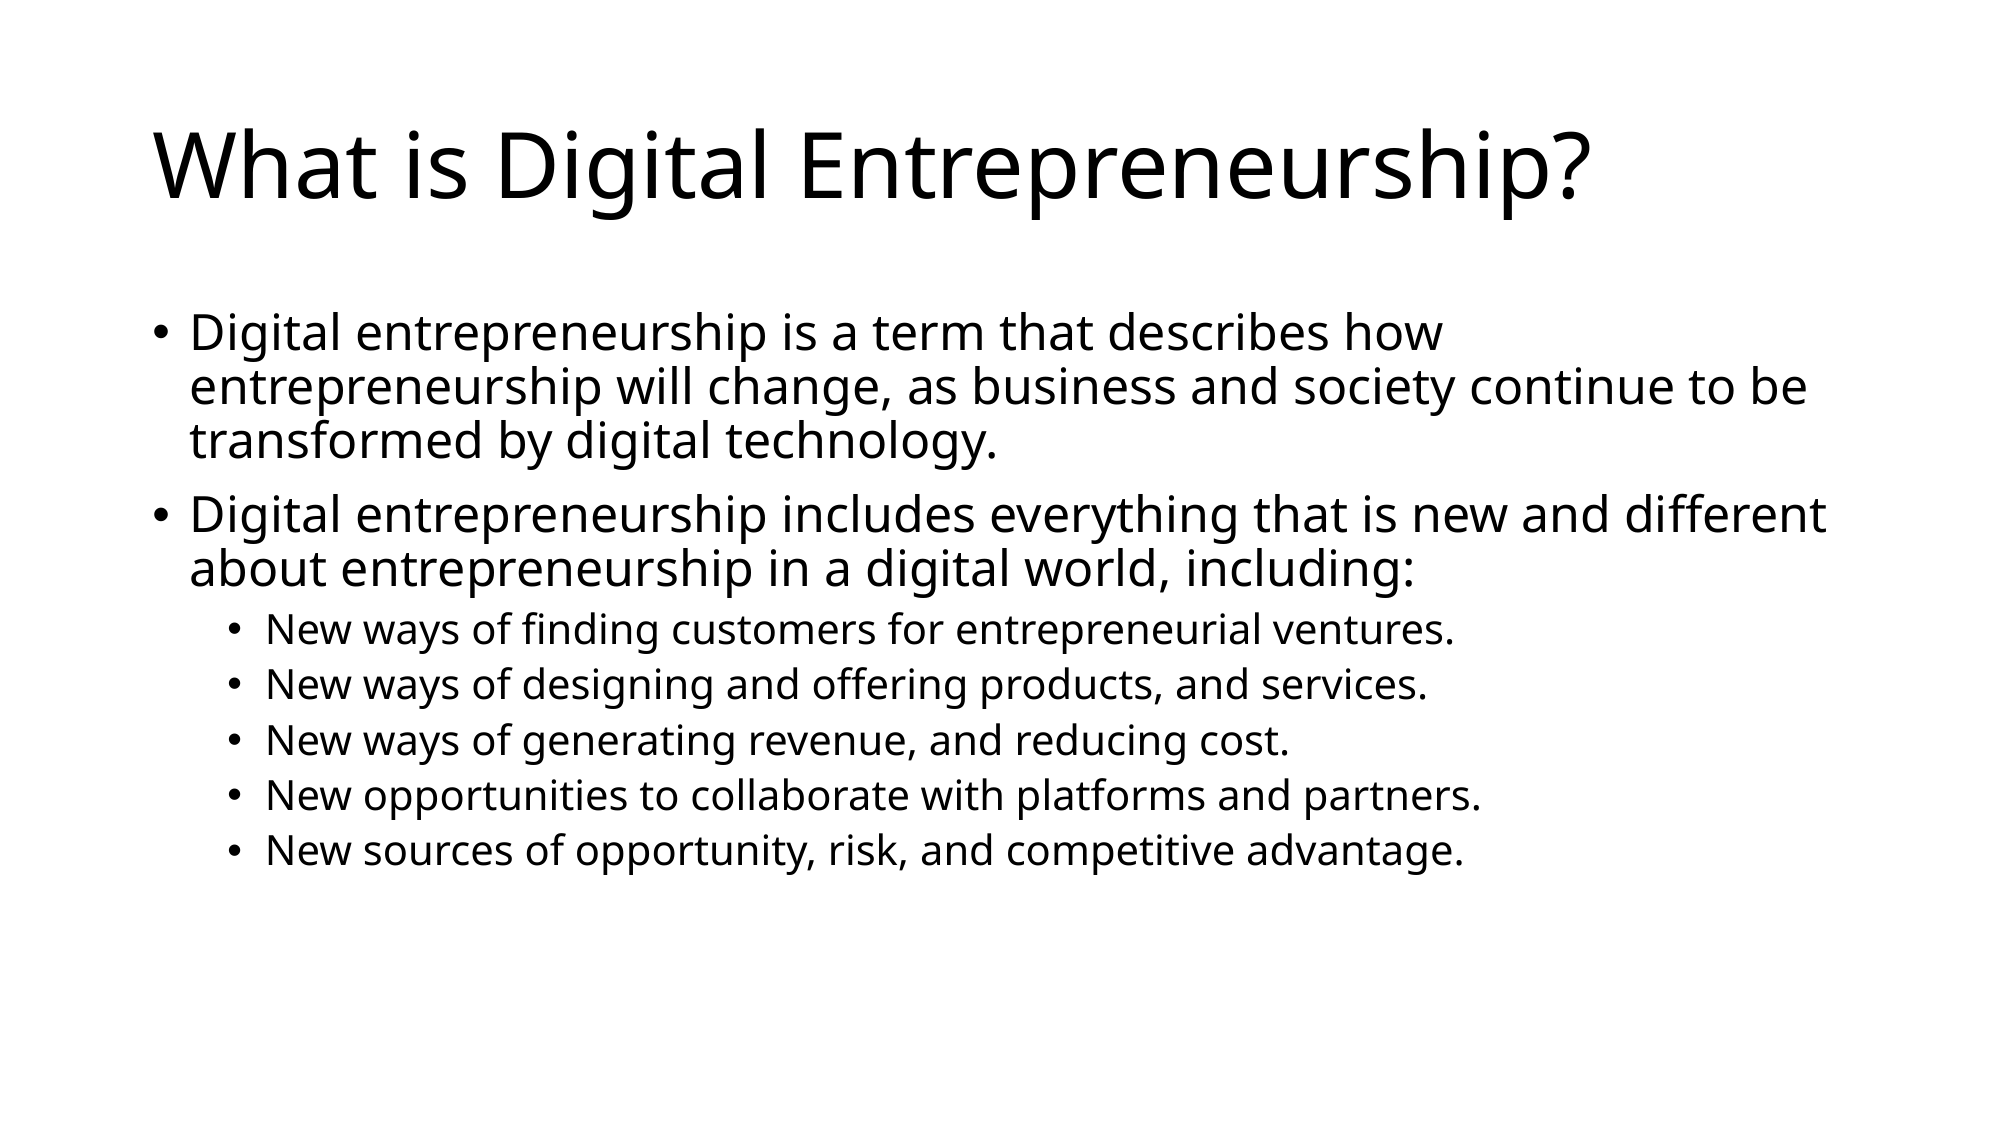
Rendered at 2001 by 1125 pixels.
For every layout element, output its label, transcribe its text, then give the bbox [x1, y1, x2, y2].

list Digital entrepreneurship is a term that describes how entrepreneurship will change, as business and society continue to be transformed by digital technology. Digital entrepreneurship includes everything that is new and different about entrepreneurship in a digital world, including: New ways of finding customers for entrepreneurial ventures. New ways of designing and offering products, and services. New ways of generating revenue, and reducing cost. New opportunities to collaborate with platforms and partners. New sources of opportunity, risk, and competitive advantage. [137, 299, 1863, 1014]
title What is Digital Entrepreneurship? [137, 59, 1863, 278]
